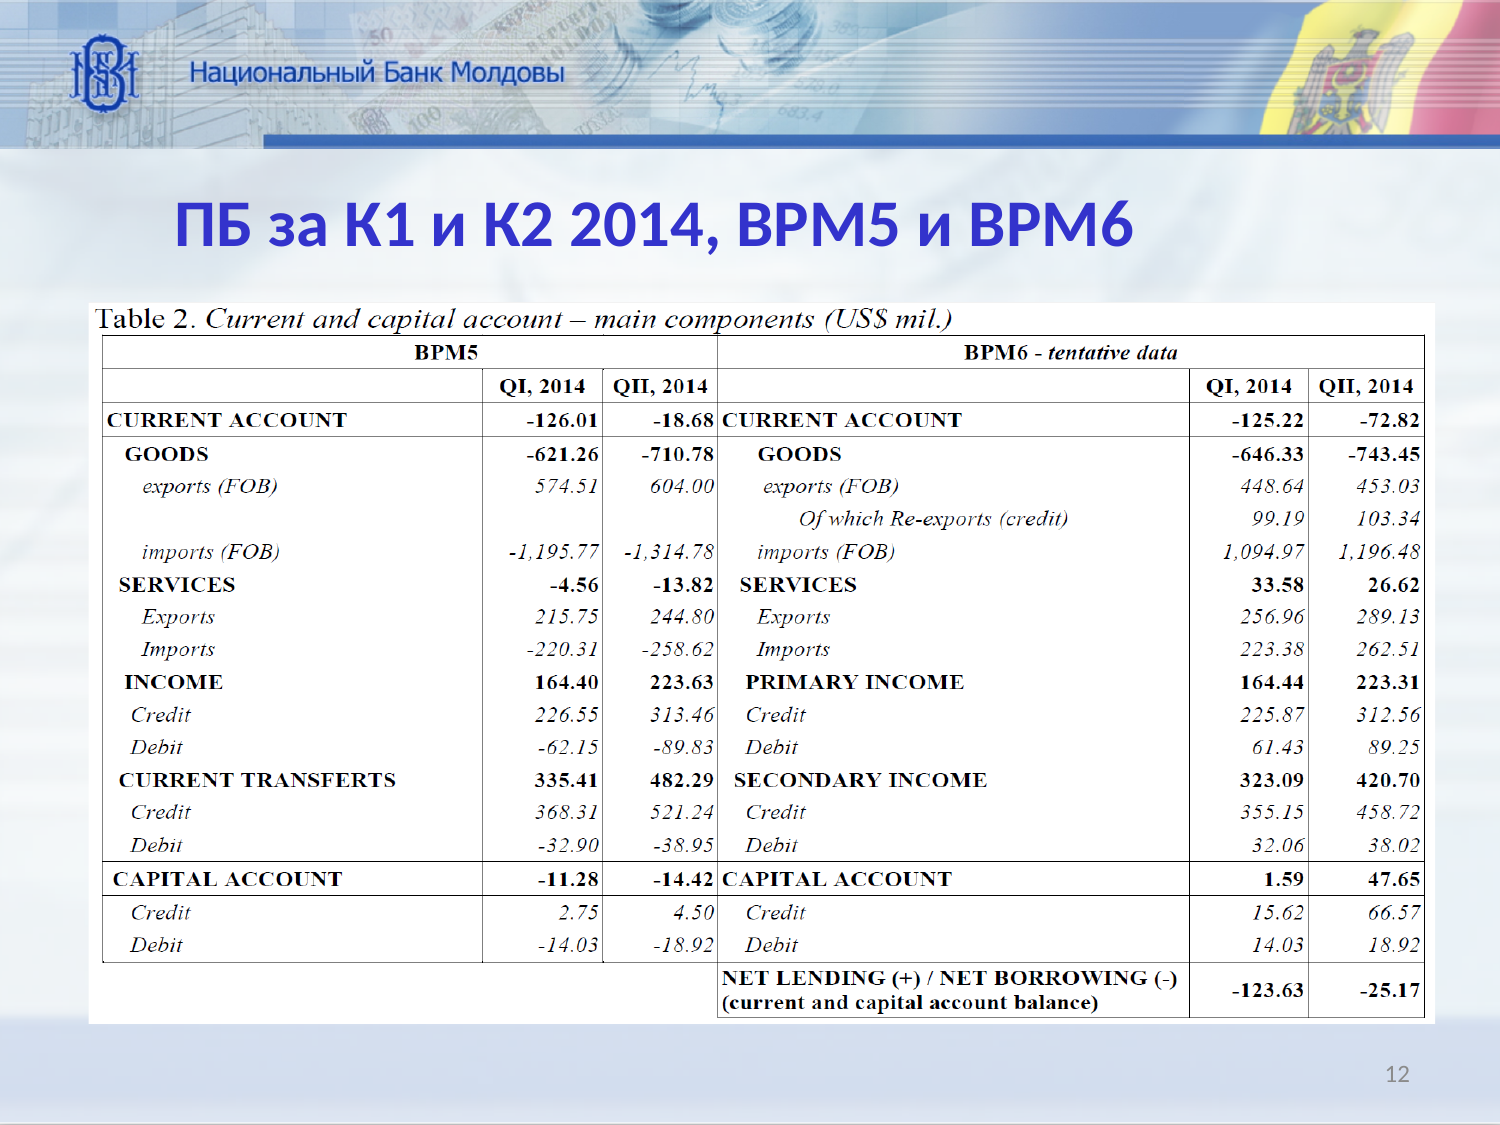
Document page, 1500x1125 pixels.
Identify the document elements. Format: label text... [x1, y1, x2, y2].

slide_number 12 [1074, 1042, 1425, 1103]
picture [0, 0, 1500, 149]
text_box ПБ за К1 и К2 2014, BPM5 и BPM6 [159, 172, 1347, 268]
picture [88, 302, 1436, 1024]
